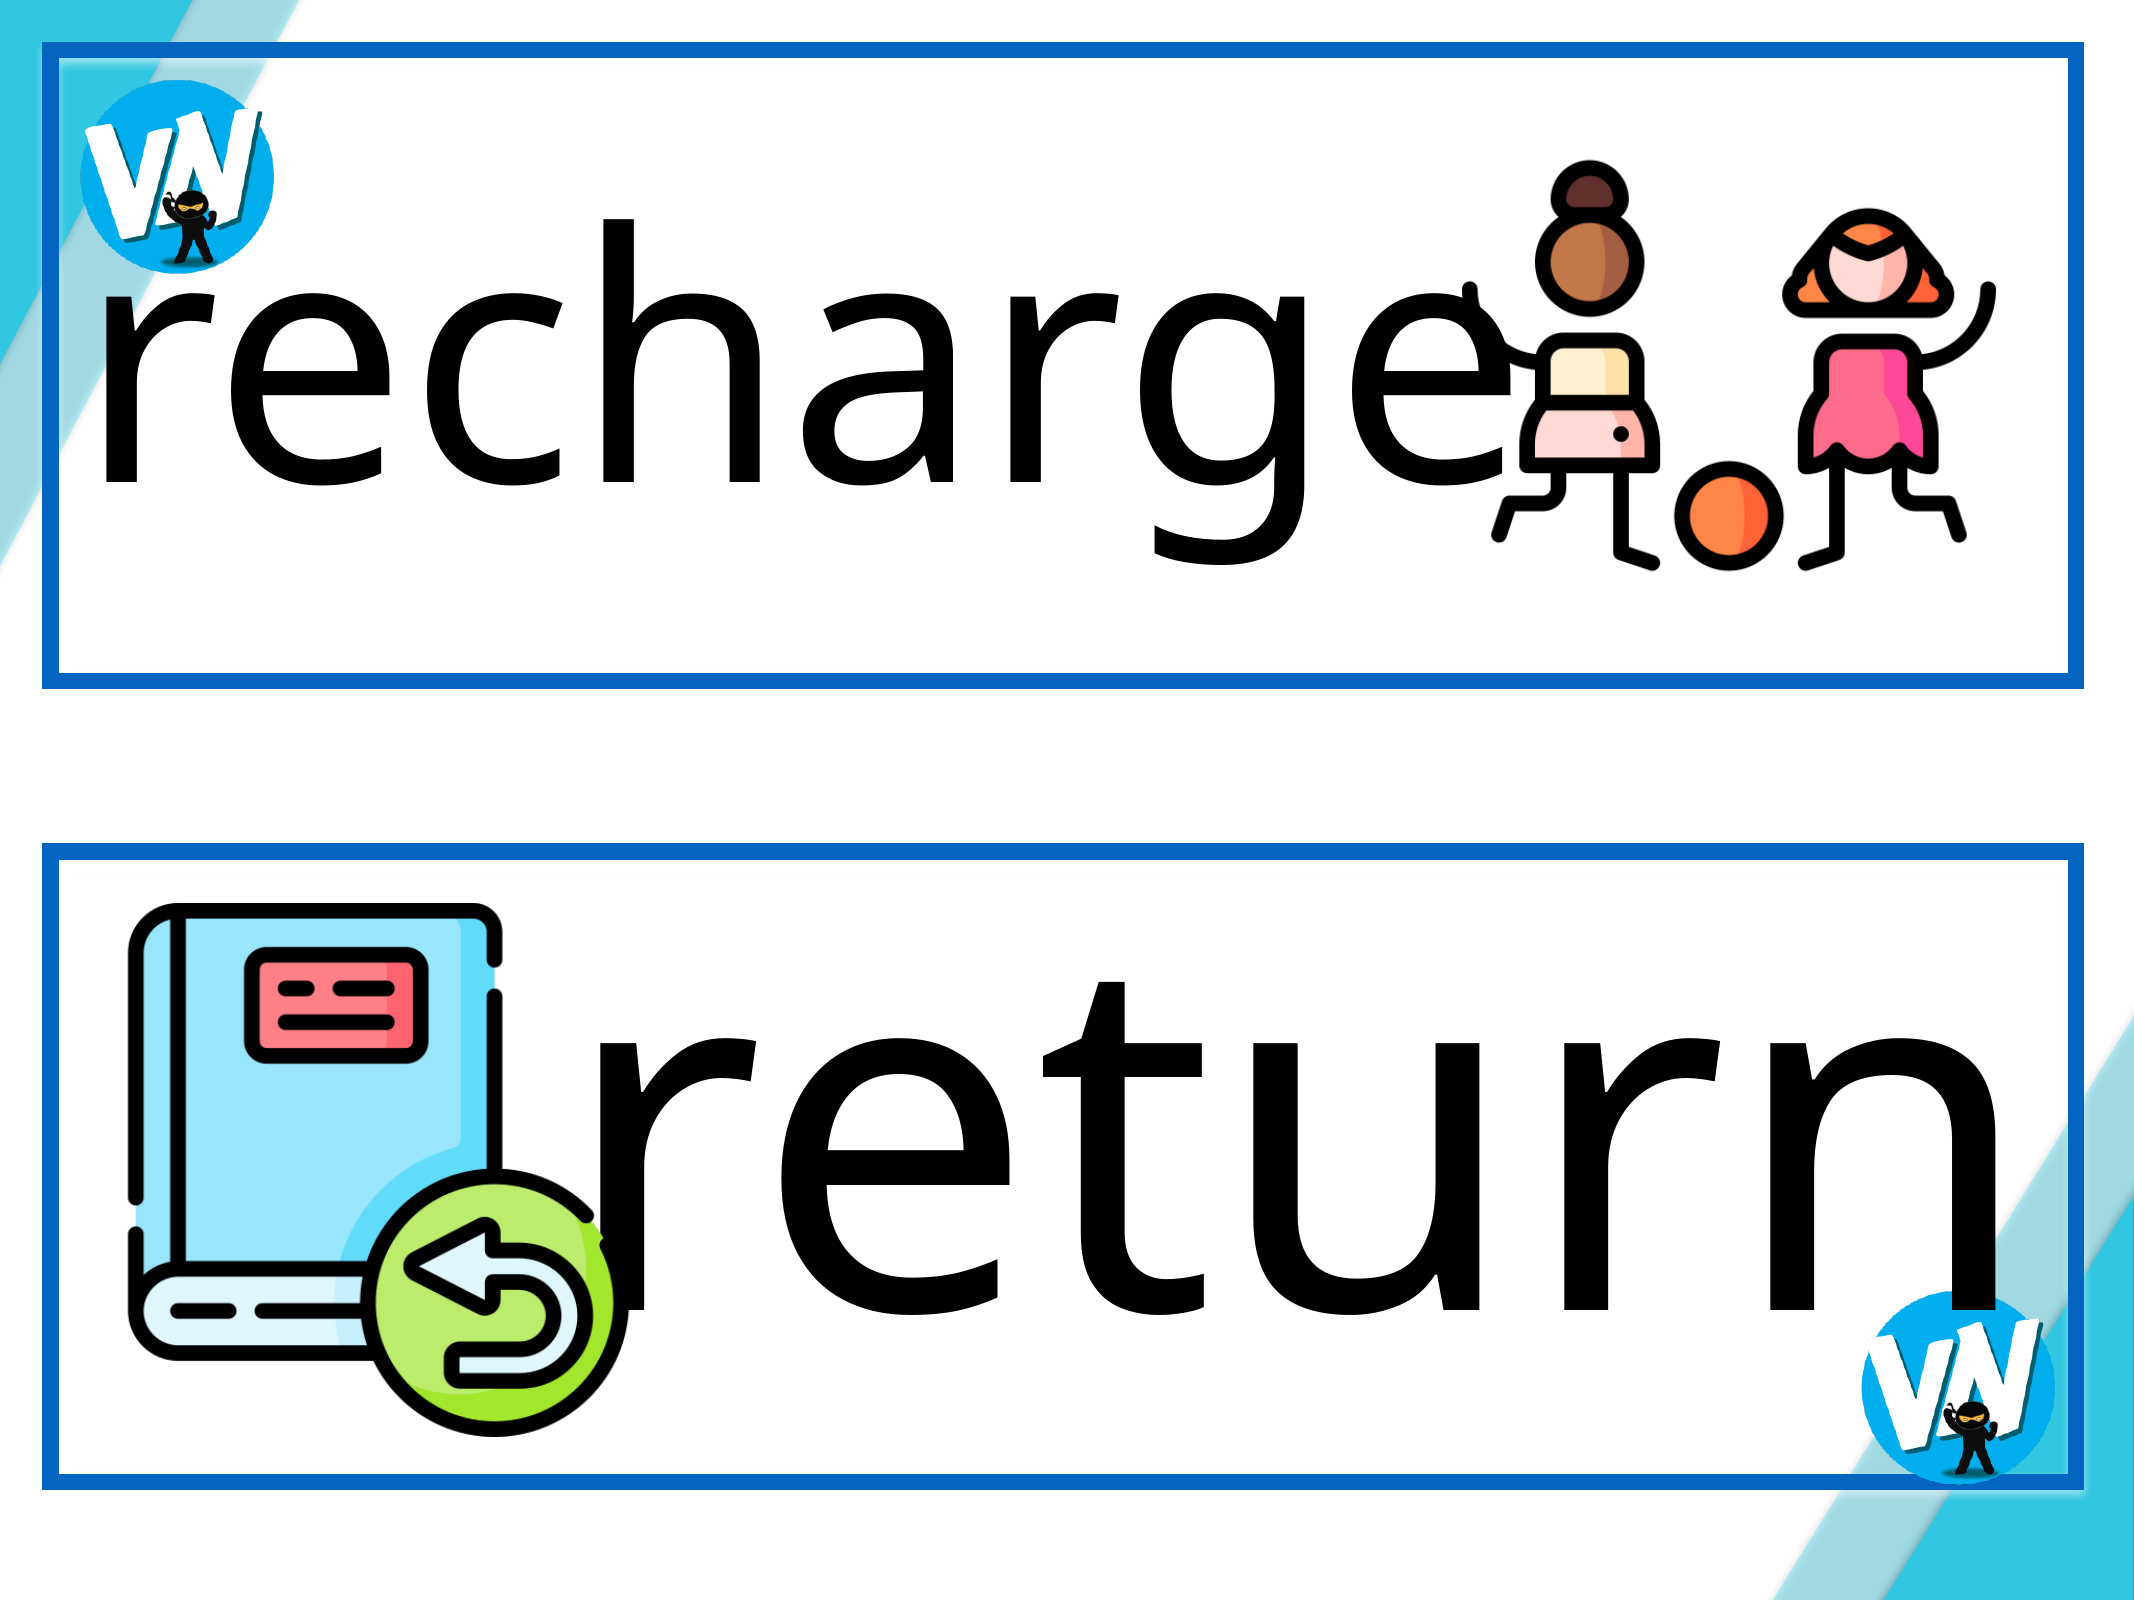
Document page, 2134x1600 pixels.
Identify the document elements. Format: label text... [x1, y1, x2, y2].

text_box return [442, 804, 1956, 1419]
picture [1837, 1288, 2080, 1488]
picture [111, 903, 646, 1438]
text_box [90, 560, 1956, 681]
text_box recharge [90, 128, 1457, 560]
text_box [1963, 235, 2134, 1600]
text_box [90, 50, 2076, 227]
text_box [90, 851, 1833, 1483]
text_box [0, 0, 81, 1497]
picture [1462, 98, 1997, 633]
picture [57, 77, 299, 278]
